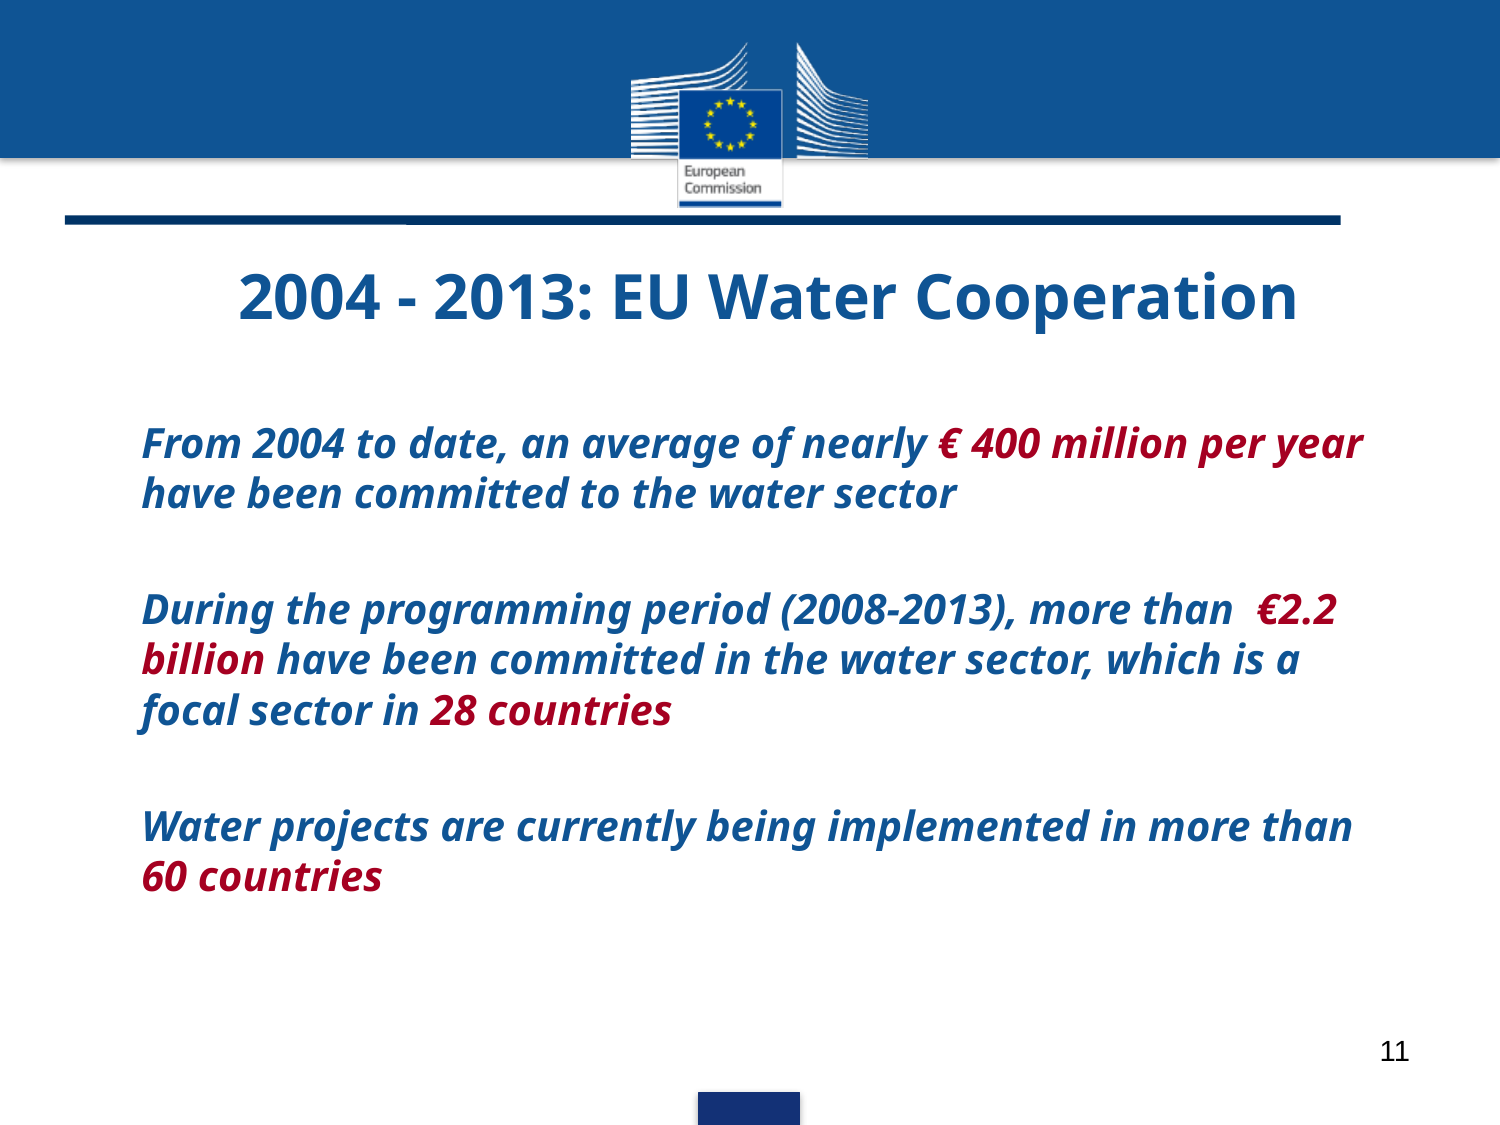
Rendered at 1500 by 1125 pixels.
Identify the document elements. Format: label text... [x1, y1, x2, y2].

slide_number 11 [1074, 1024, 1425, 1103]
title 2004 - 2013: EU Water Cooperation [64, 255, 1415, 409]
list From 2004 to date, an average of nearly € 400 million per year have been committed to the water sector During the programming period (2008-2013), more than €2.2 billion have been committed in the water sector, which is a focal sector in 28 countries Water projects are currently being implemented in more than 60 countries [69, 408, 1420, 1012]
picture [631, 42, 868, 208]
